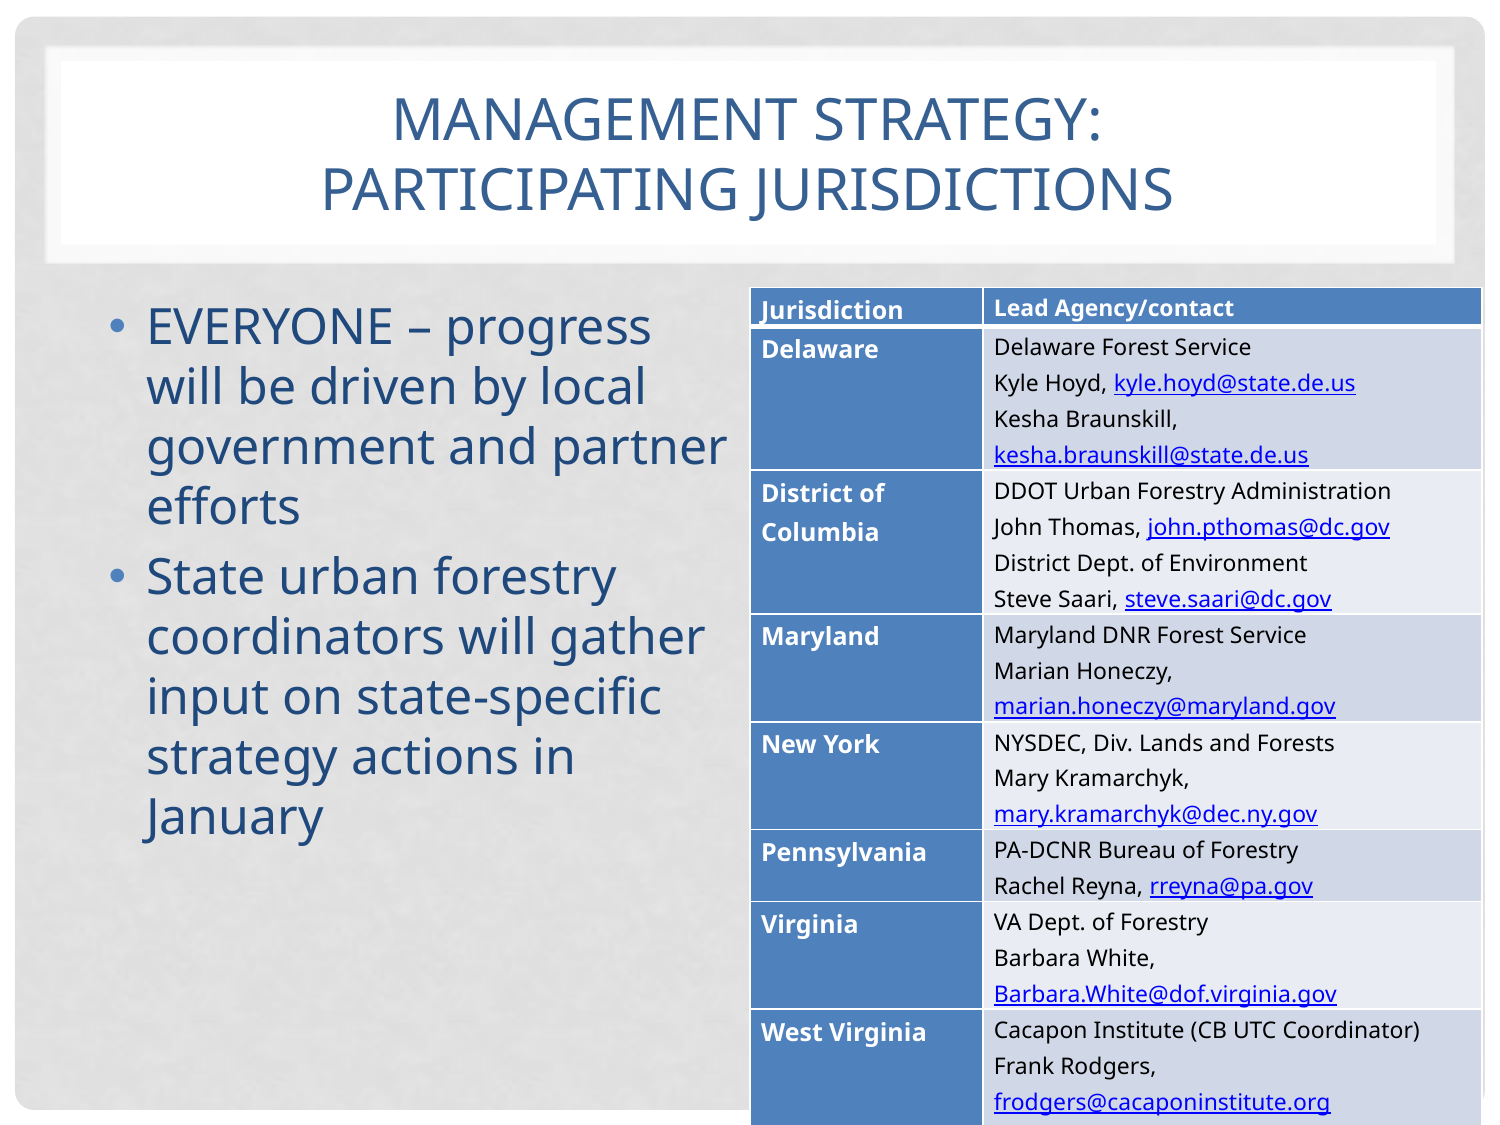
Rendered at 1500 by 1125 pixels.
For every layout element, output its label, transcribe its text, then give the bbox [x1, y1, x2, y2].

table_header Lead Agency/contact [984, 288, 1481, 324]
table_cell Delaware Forest Service Kyle Hoyd, kyle.hoyd@state.de.us Kesha Braunskill, kesha.braunskill@state.de.us [984, 329, 1481, 469]
table_cell Cacapon Institute (CB UTC Coordinator) Frank Rodgers, frodgers@cacaponinstitute.org WV Div. of Forestry Herb Peddicord, Herb.F.Peddicord@wv.gov [984, 1010, 1481, 1125]
table_cell VA Dept. of Forestry Barbara White, Barbara.White@dof.virginia.gov [984, 902, 1481, 1008]
table_cell Maryland DNR Forest Service Marian Honeczy, marian.honeczy@maryland.gov [984, 615, 1481, 721]
text_box EVERYONE – progress will be driven by local government and partner efforts State urban forestry coordinators will gather input on state-specific strategy actions in January [74, 287, 749, 1005]
table_cell DDOT Urban Forestry Administration John Thomas, john.pthomas@dc.gov District Dept. of Environment Steve Saari, steve.saari@dc.gov [984, 471, 1481, 613]
table_cell District of Columbia [751, 471, 982, 613]
table_cell Delaware [751, 329, 982, 469]
table_cell New York [751, 723, 982, 829]
table_cell PA-DCNR Bureau of Forestry Rachel Reyna, rreyna@pa.gov [984, 830, 1481, 901]
table_cell Pennsylvania [751, 830, 982, 901]
table_cell West Virginia [751, 1010, 982, 1125]
table_cell Virginia [751, 902, 982, 1008]
title Management Strategy: Participating Jurisdictions [69, 66, 1425, 238]
table_cell NYSDEC, Div. Lands and Forests Mary Kramarchyk, mary.kramarchyk@dec.ny.gov [984, 723, 1481, 829]
table_cell Maryland [751, 615, 982, 721]
table_header Jurisdiction [751, 288, 982, 324]
